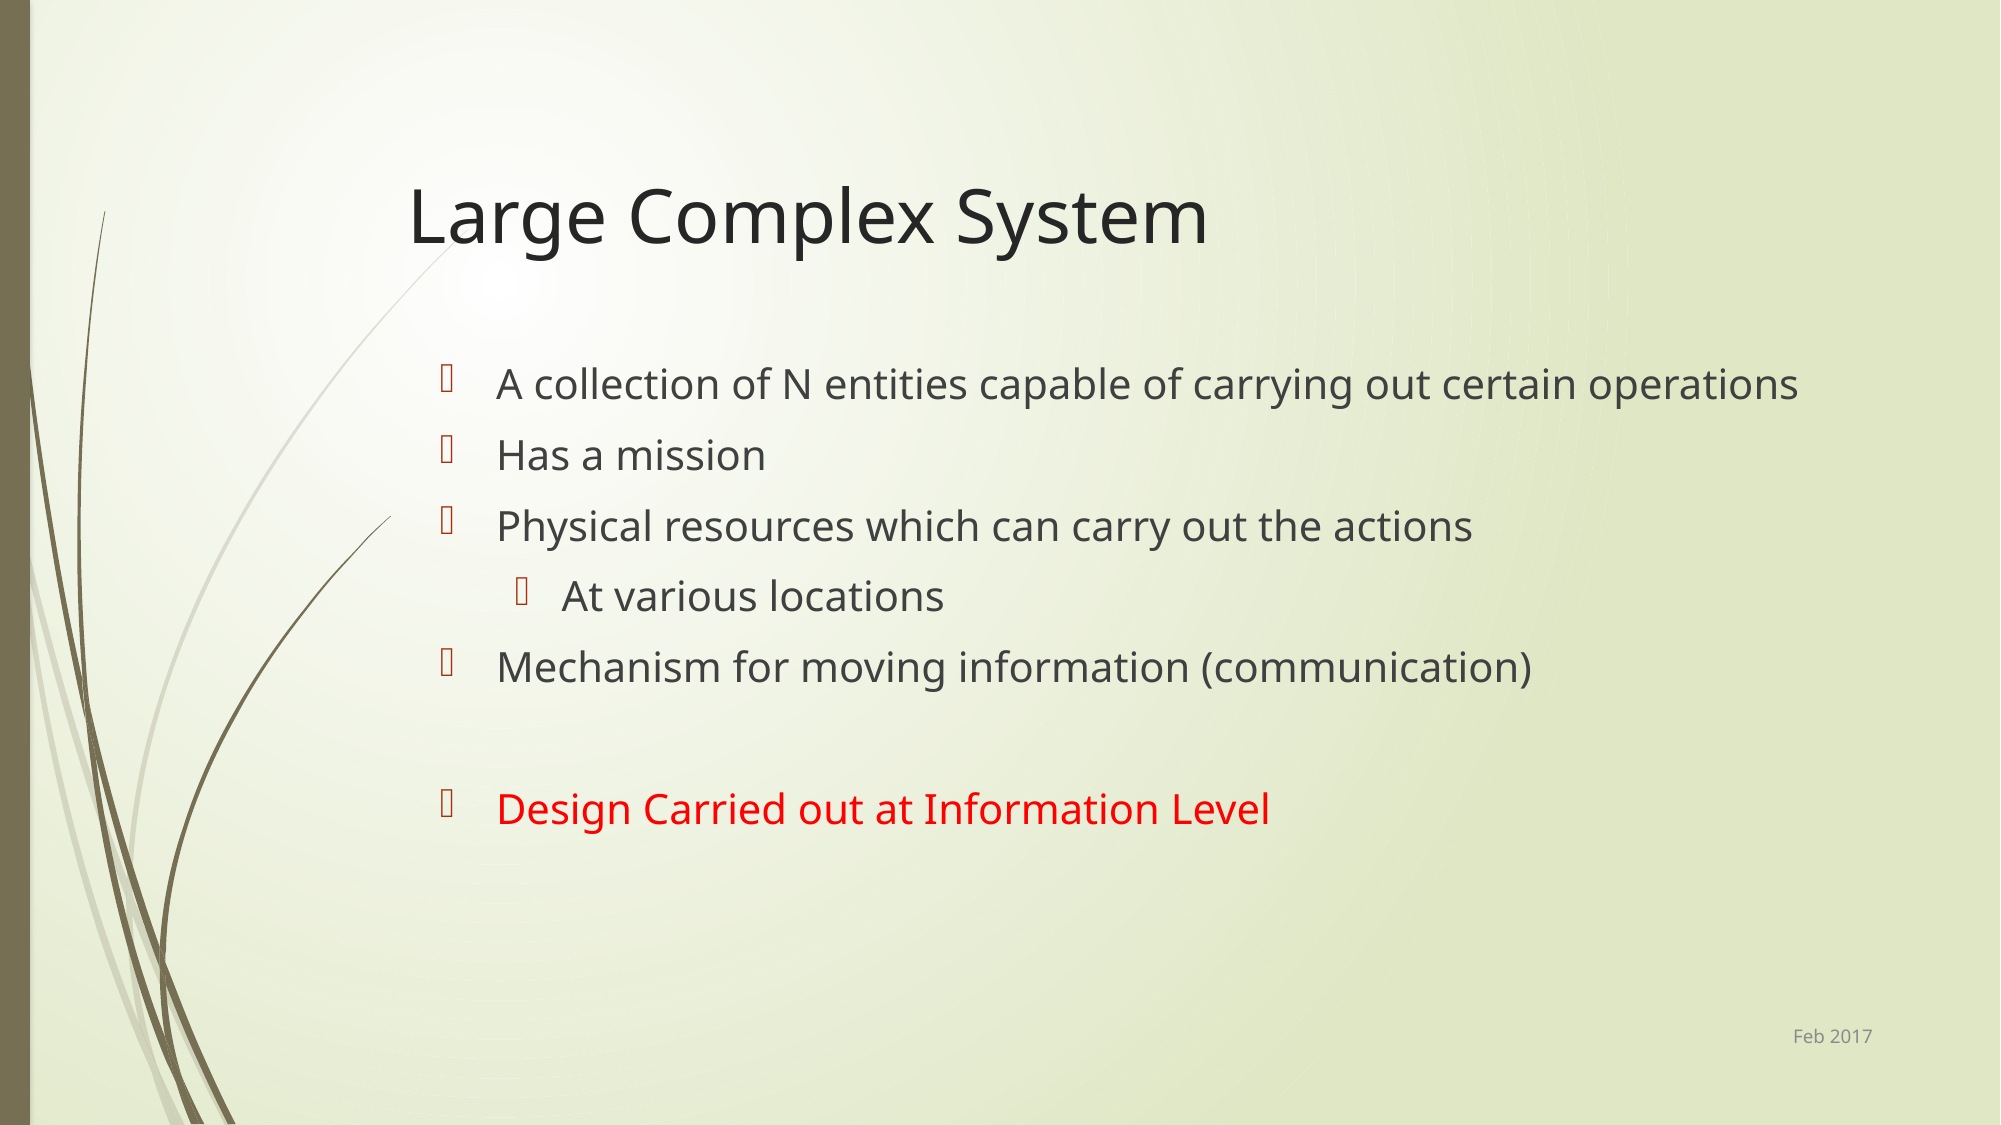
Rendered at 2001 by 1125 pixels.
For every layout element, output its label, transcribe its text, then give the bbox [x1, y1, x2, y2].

title Large Complex System [392, 71, 1732, 267]
list A collection of N entities capable of carrying out certain operations Has a mission Physical resources which can carry out the actions At various locations Mechanism for moving information (communication) Design Carried out at Information Level [424, 350, 1888, 988]
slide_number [1699, 1005, 1888, 1067]
